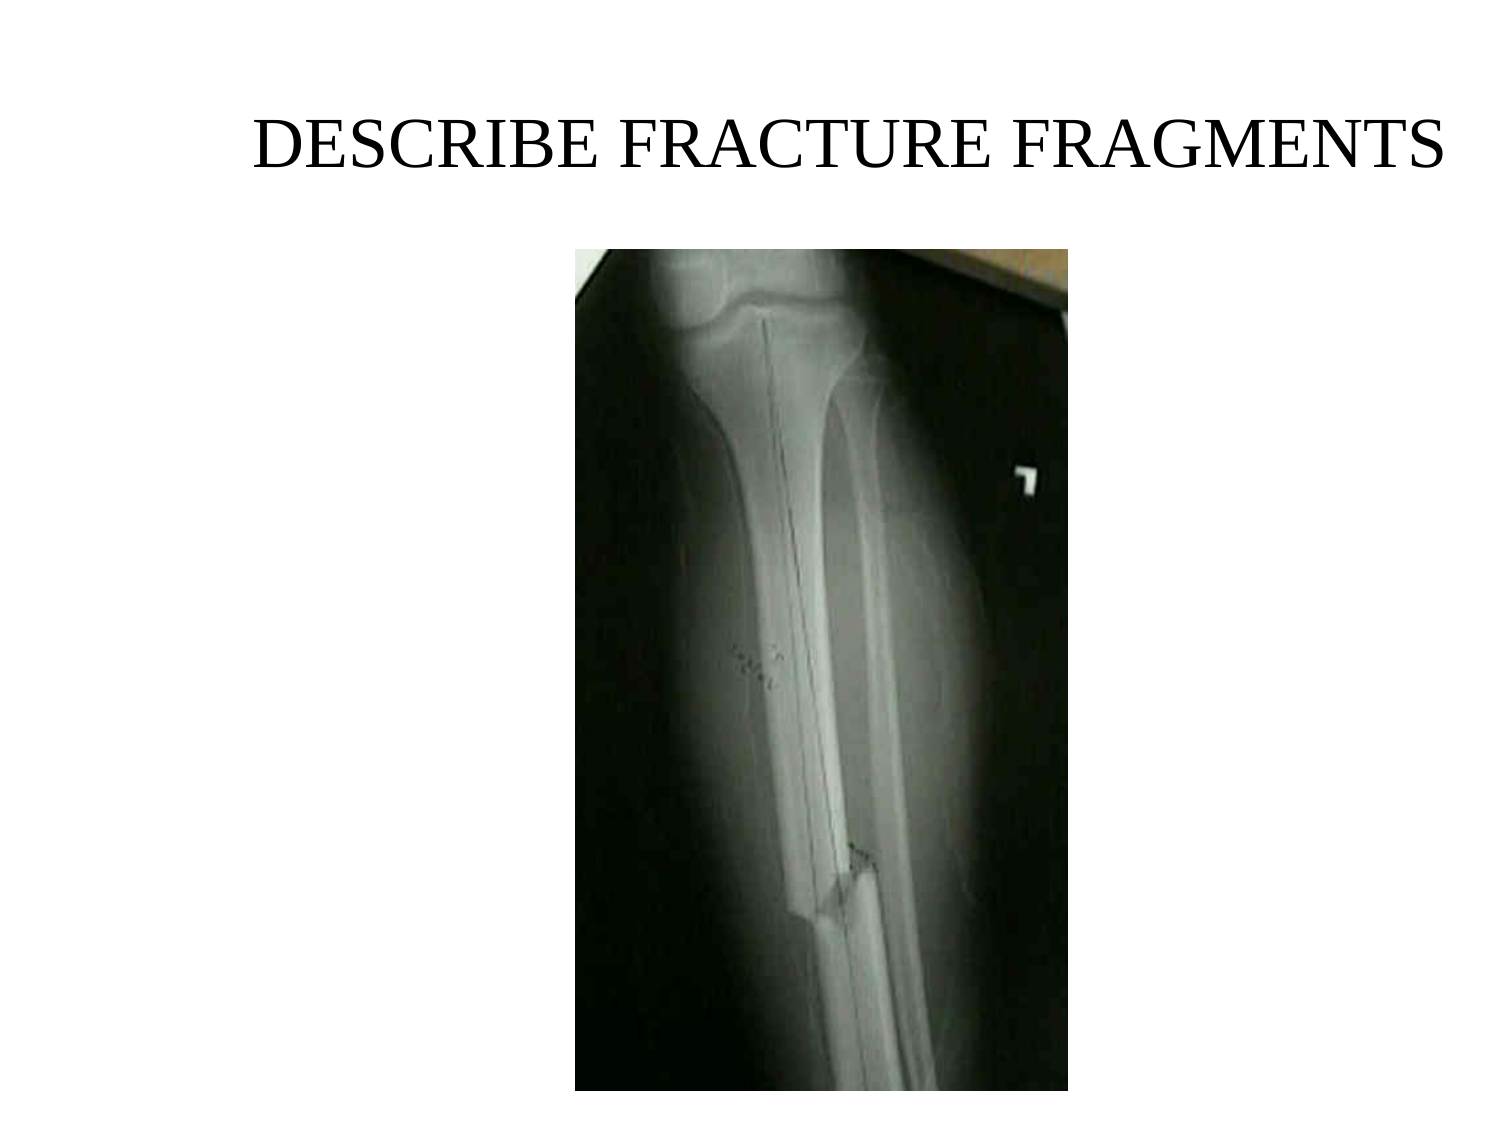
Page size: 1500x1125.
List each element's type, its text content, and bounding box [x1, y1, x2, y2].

title DESCRIBE FRACTURE FRAGMENTS [235, 45, 1466, 233]
picture [574, 249, 1068, 1092]
